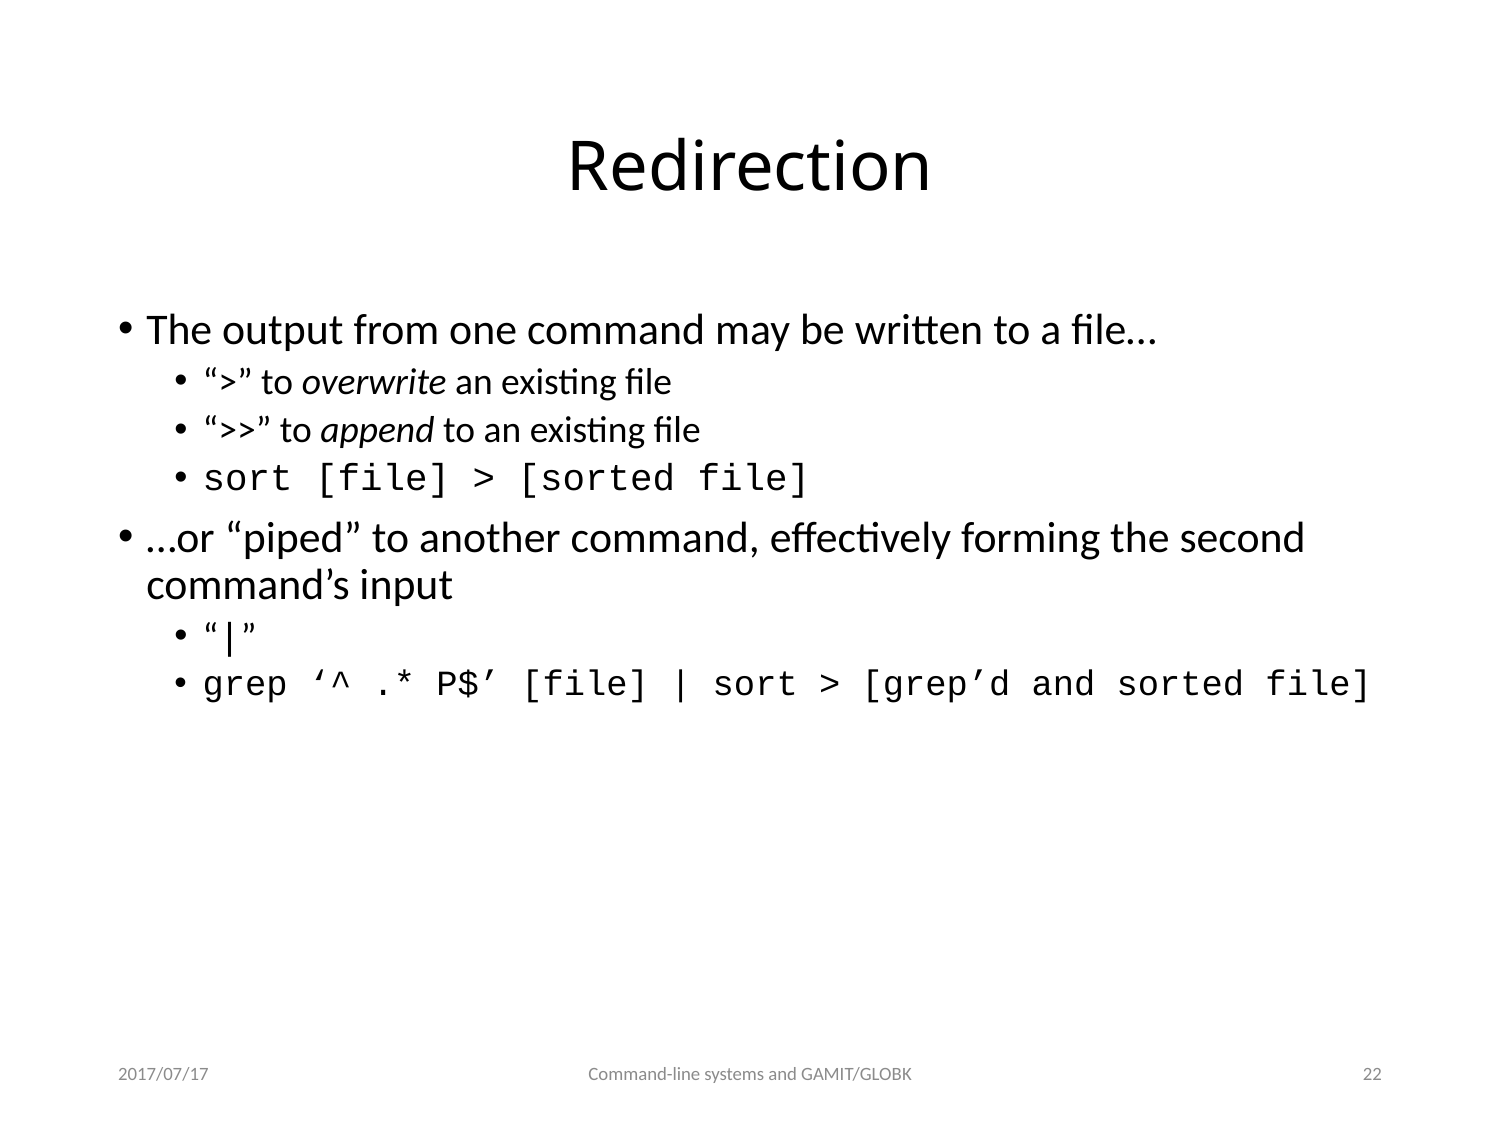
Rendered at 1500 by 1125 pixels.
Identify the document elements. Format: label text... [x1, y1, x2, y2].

footer Command-line systems and GAMIT/GLOBK [496, 1042, 1004, 1103]
list The output from one command may be written to a file… “>” to overwrite an existing file “>>” to append to an existing file sort [file] > [sorted file] …or “piped” to another command, effectively forming the second command’s input “|” grep ‘^ .* P$’ [file] | sort > [grep’d and sorted file] [103, 299, 1397, 1014]
slide_number 21 [1059, 1042, 1397, 1103]
title Redirection [103, 59, 1397, 278]
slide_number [103, 1042, 441, 1103]
